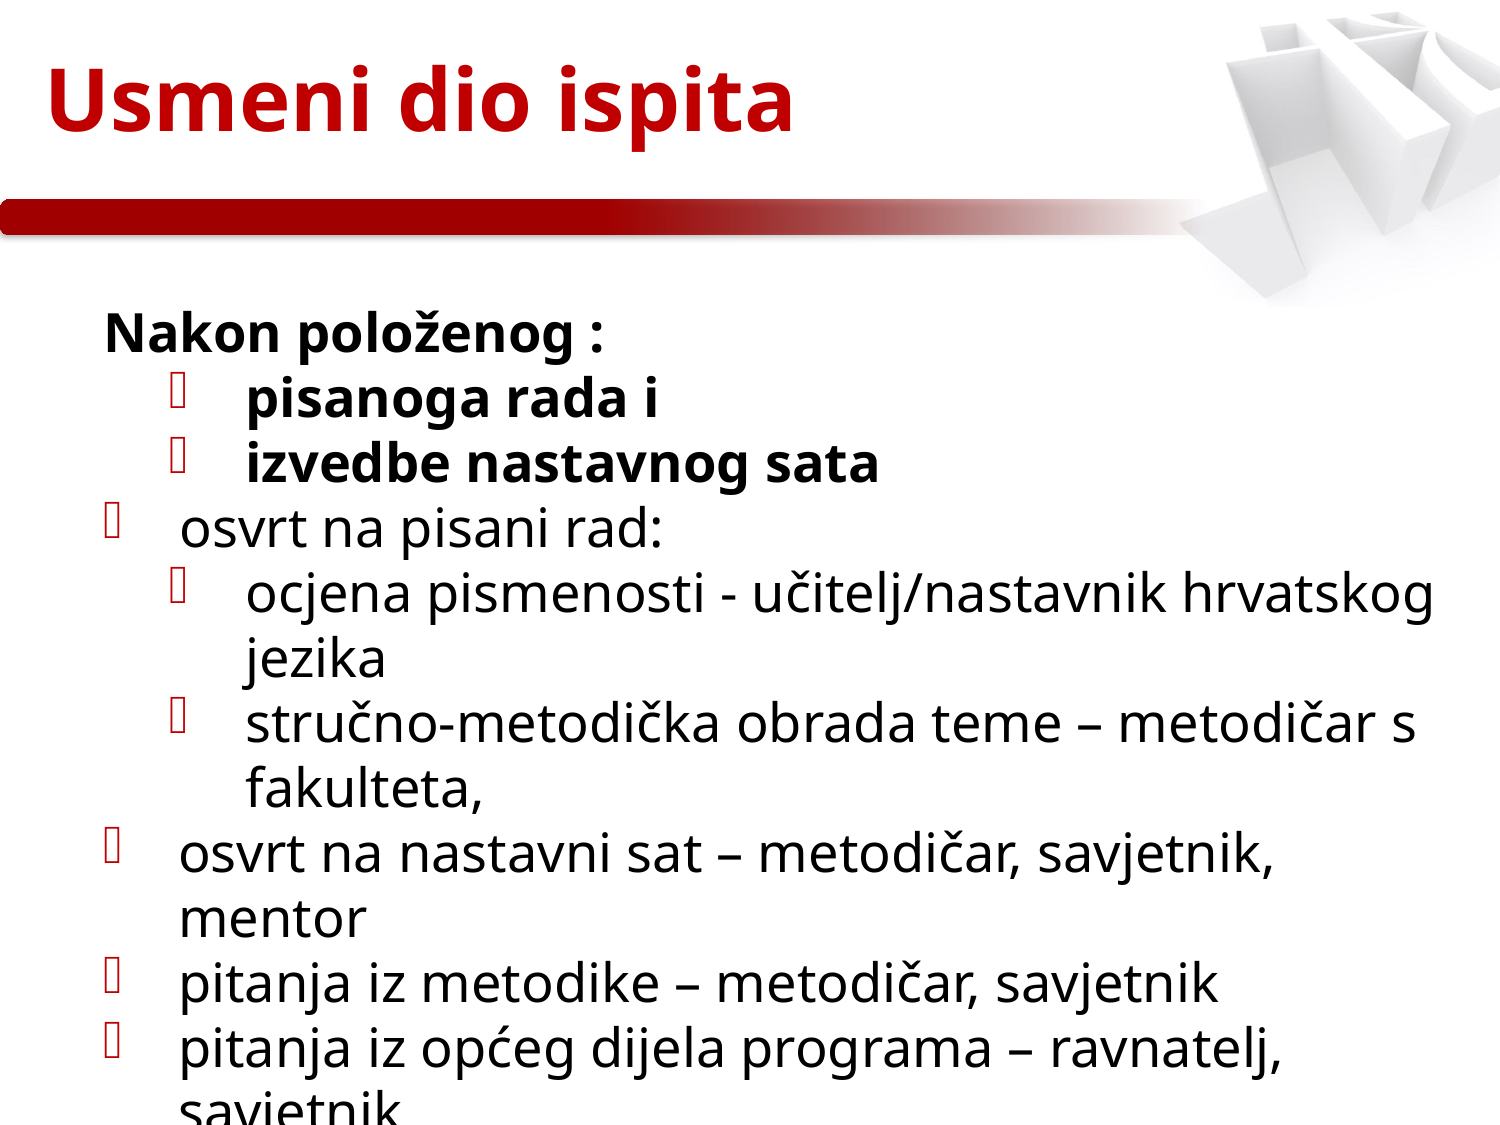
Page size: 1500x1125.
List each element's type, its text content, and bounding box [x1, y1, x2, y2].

picture [1171, 0, 1500, 307]
list Nakon položenog : pisanoga rada i izvedbe nastavnog sata osvrt na pisani rad: ocjena pismenosti - učitelj/nastavnik hrvatskog jezika stručno-metodička obrada teme – metodičar s fakulteta, osvrt na nastavni sat – metodičar, savjetnik, mentor pitanja iz metodike – metodičar, savjetnik pitanja iz općeg dijela programa – ravnatelj, savjetnik [76, 290, 1471, 1094]
title Usmeni dio ispita [29, 30, 1182, 165]
